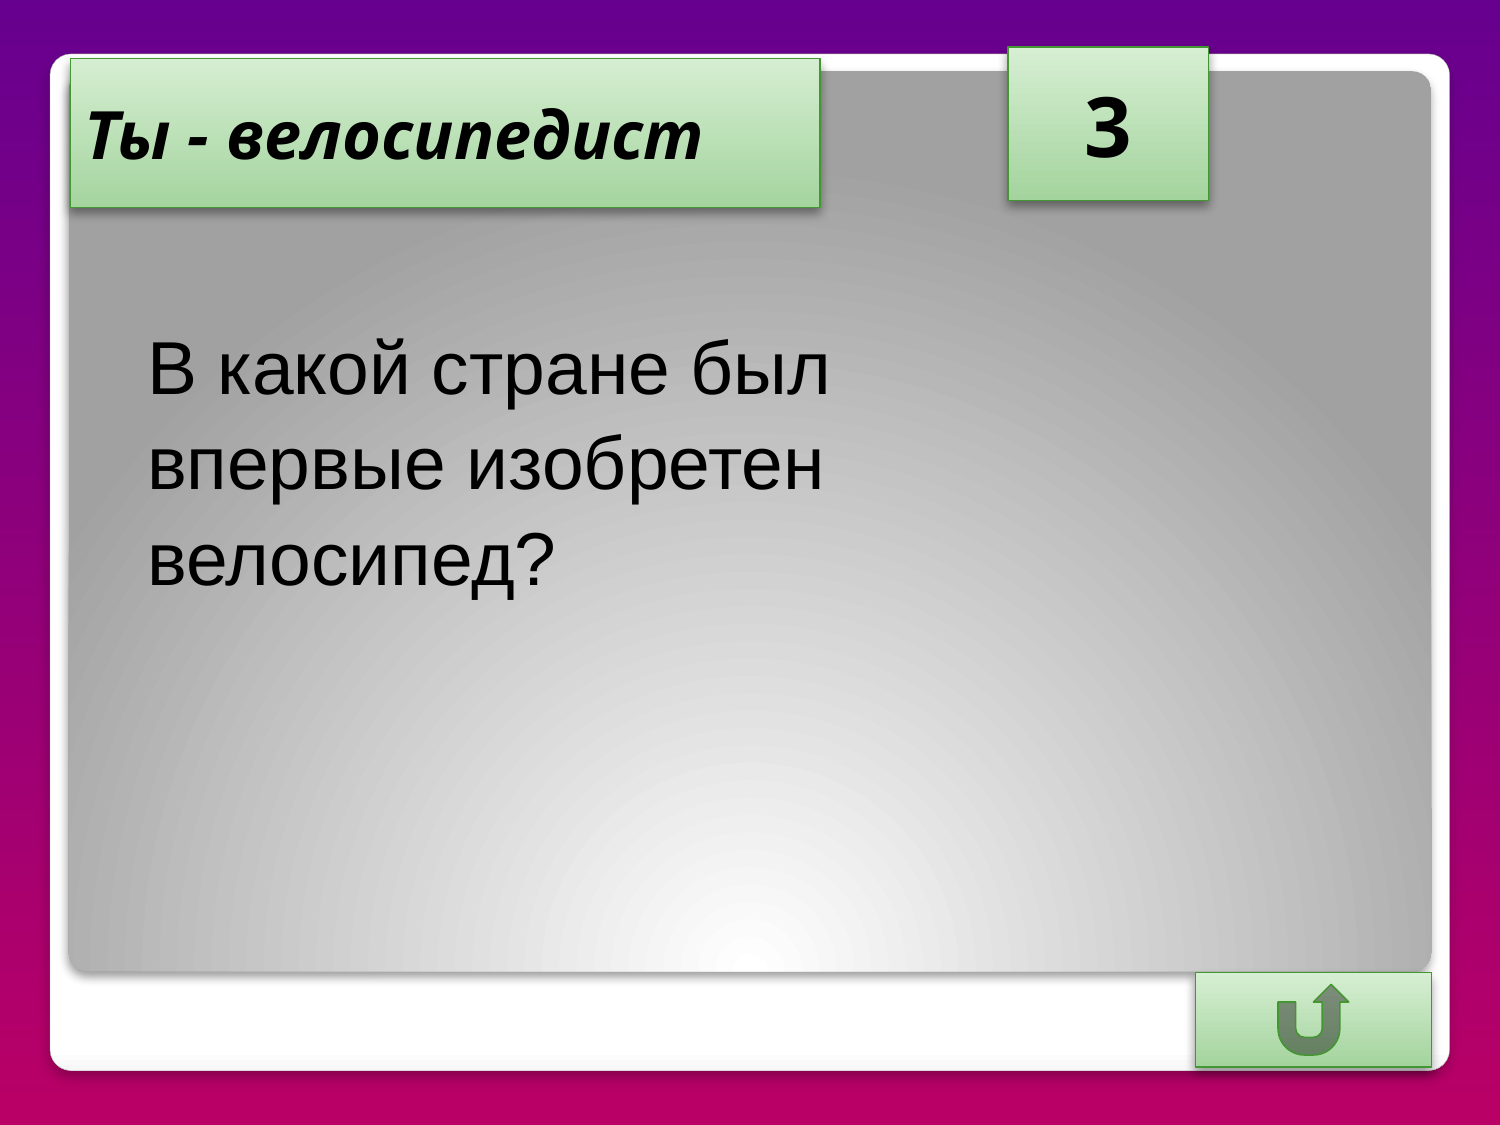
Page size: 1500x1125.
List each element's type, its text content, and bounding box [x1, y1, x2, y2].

list В какой стране был впервые изобретен велосипед? [116, 304, 880, 938]
text_box [1195, 972, 1432, 1068]
text_box Ты - велосипедист [70, 58, 821, 208]
text_box 3 [1007, 46, 1209, 201]
